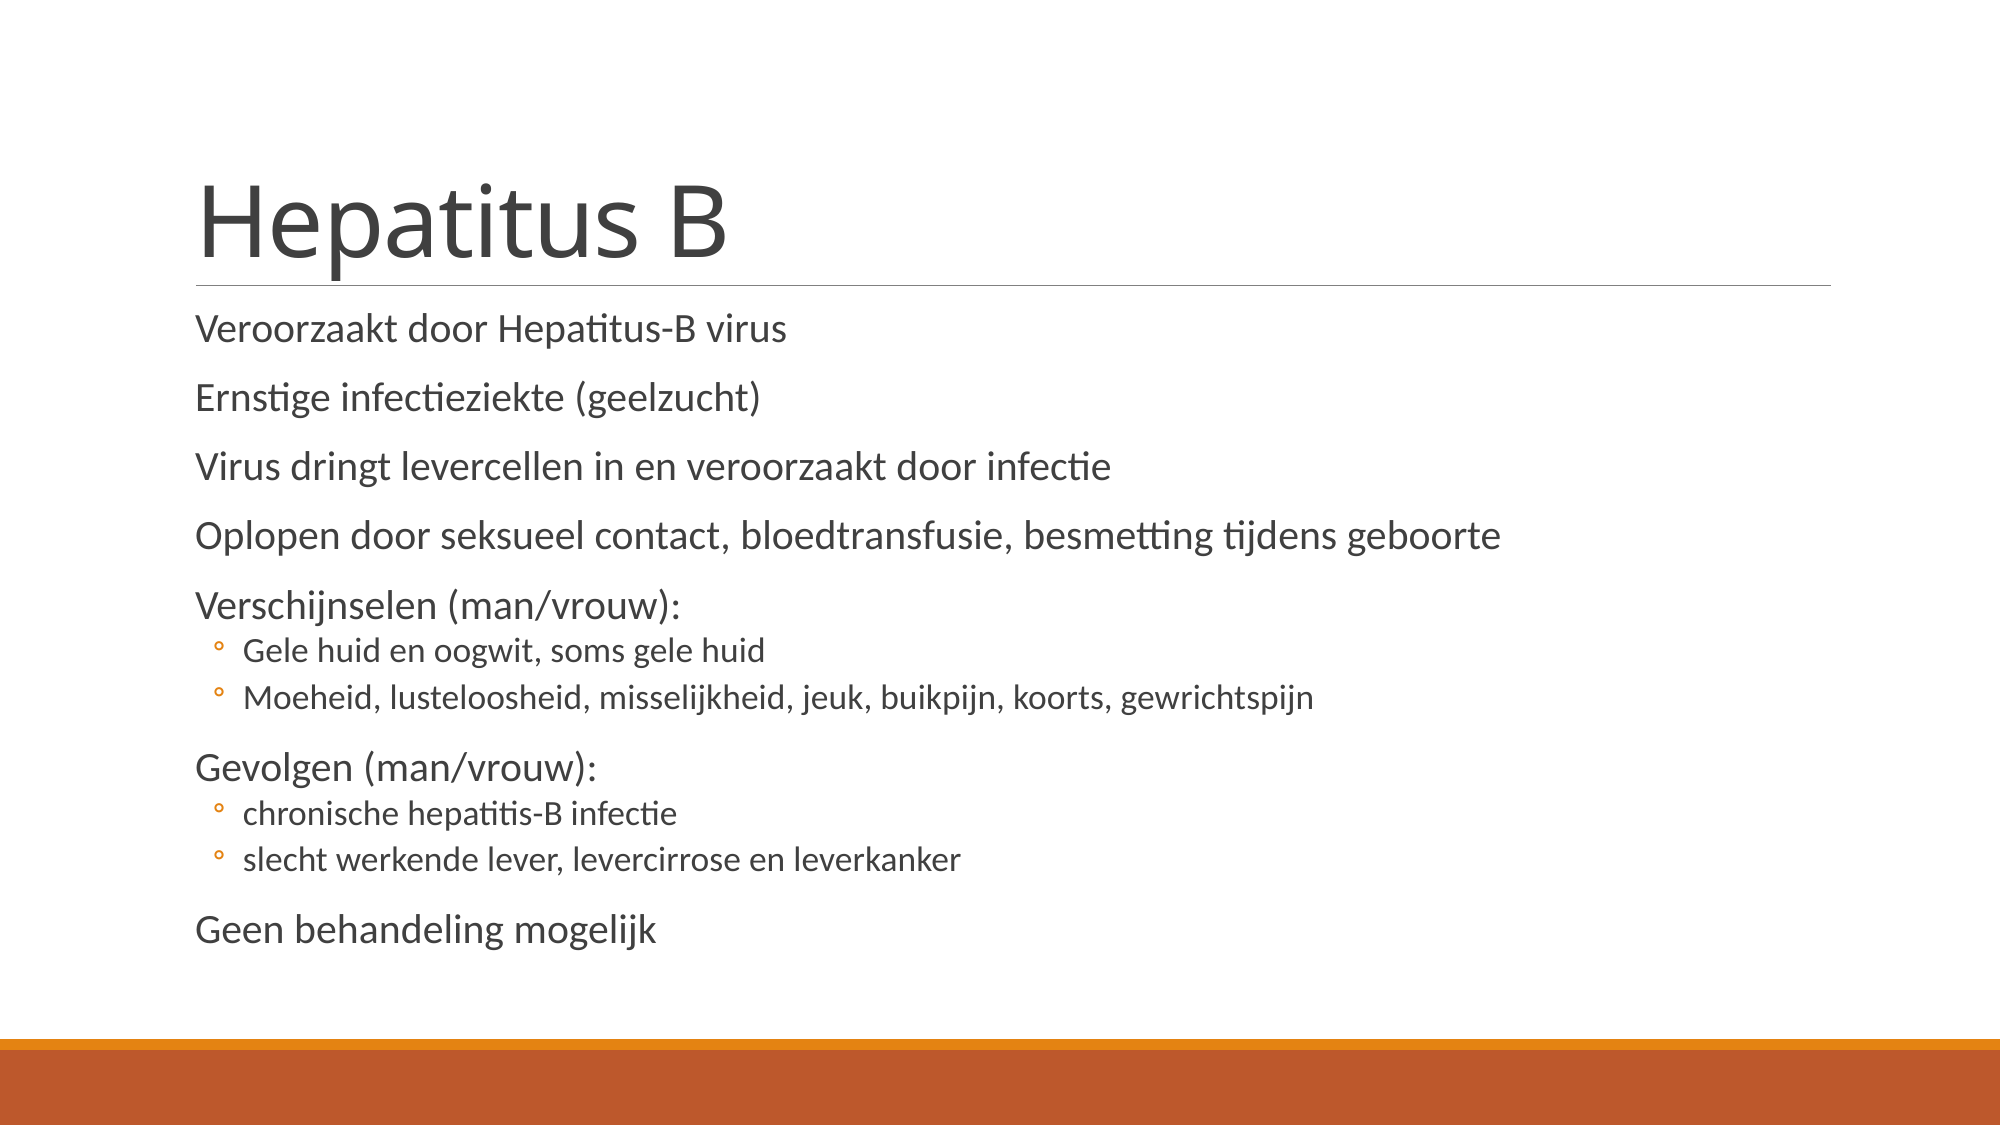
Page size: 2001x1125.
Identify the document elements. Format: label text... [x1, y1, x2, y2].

list Veroorzaakt door Hepatitus-B virus Ernstige infectieziekte (geelzucht) Virus dringt levercellen in en veroorzaakt door infectie Oplopen door seksueel contact, bloedtransfusie, besmetting tijdens geboorte Verschijnselen (man/vrouw): Gele huid en oogwit, soms gele huid Moeheid, lusteloosheid, misselijkheid, jeuk, buikpijn, koorts, gewrichtspijn Gevolgen (man/vrouw): chronische hepatitis-B infectie slecht werkende lever, levercirrose en leverkanker Geen behandeling mogelijk [180, 302, 1830, 963]
title Hepatitus B [180, 47, 1830, 285]
